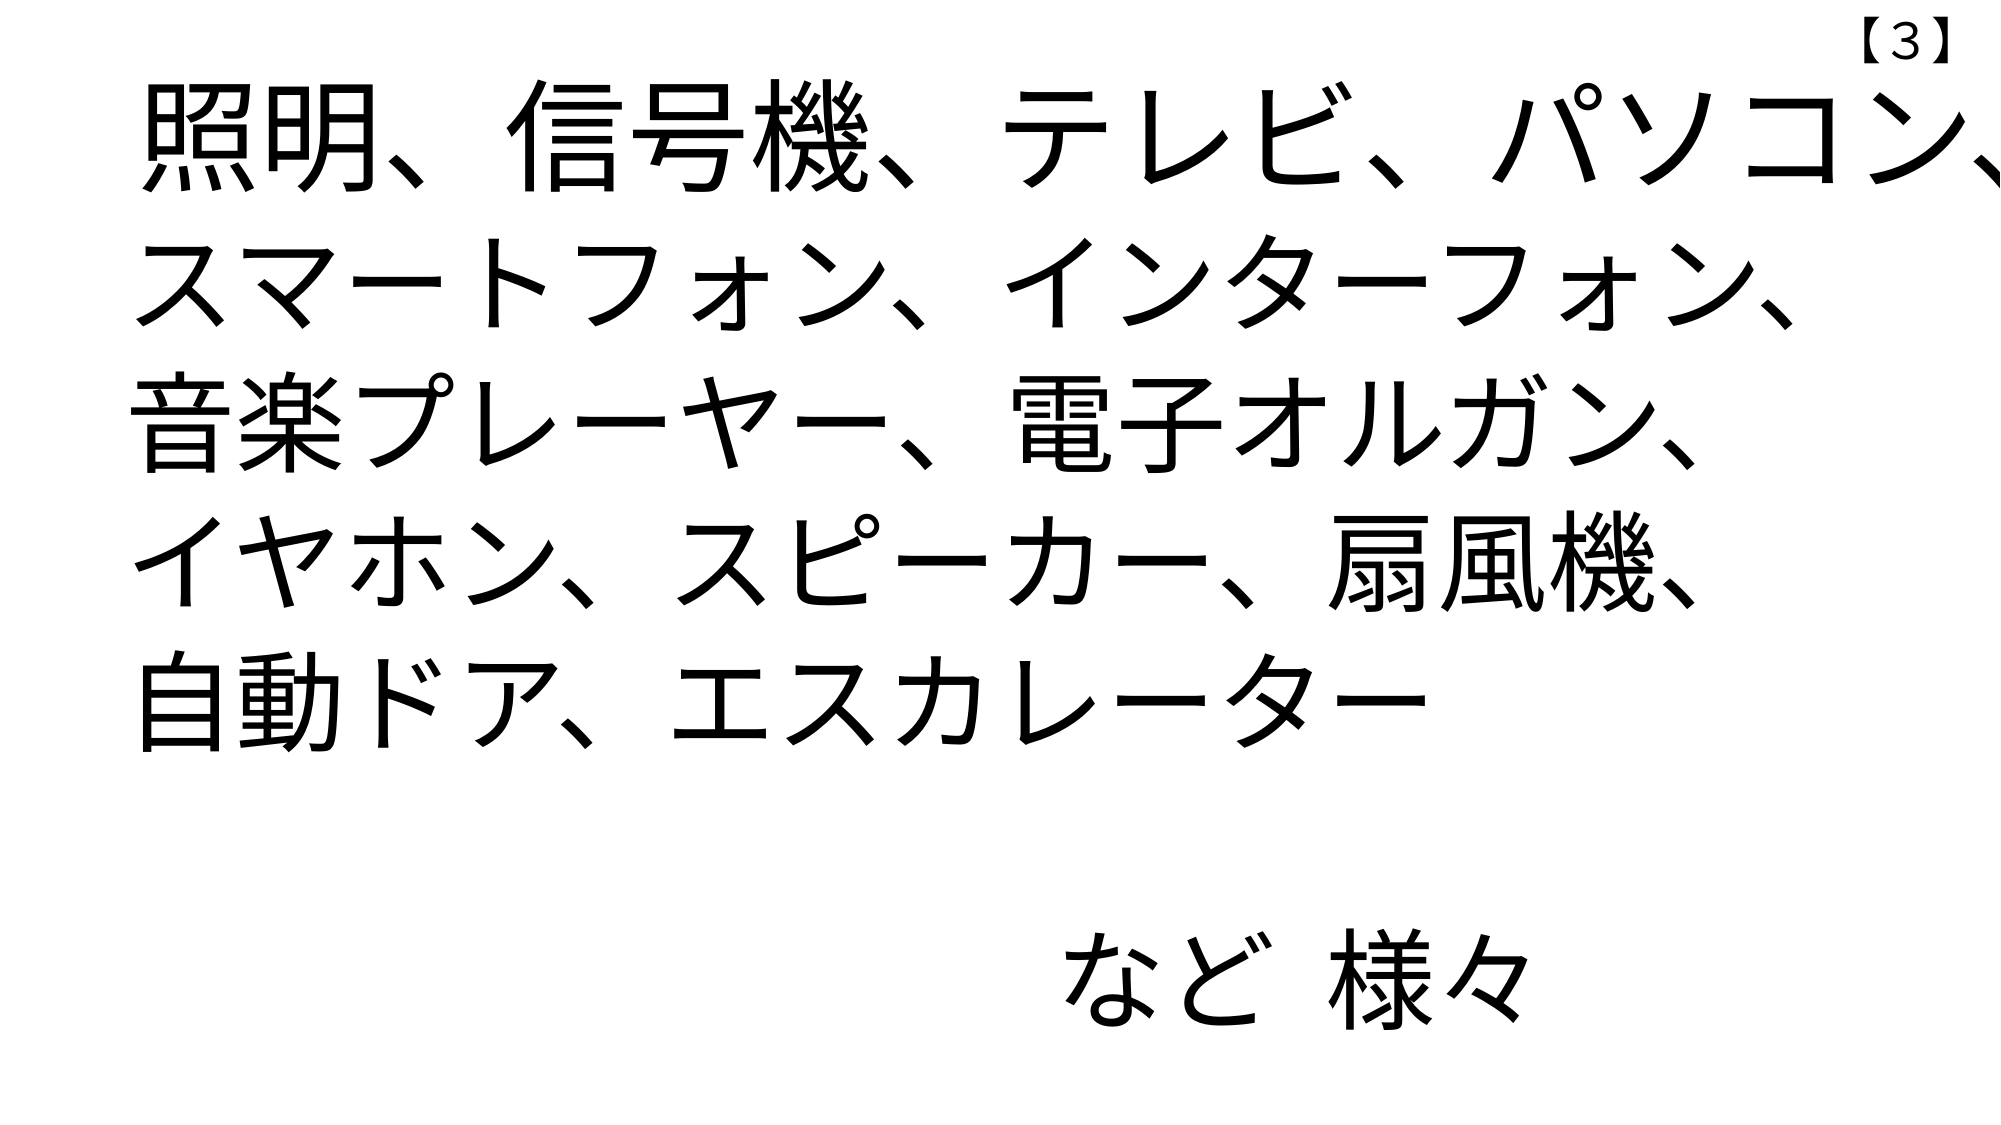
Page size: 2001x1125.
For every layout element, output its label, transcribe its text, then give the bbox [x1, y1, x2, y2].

text_box 【３】 [1816, 2, 1998, 78]
subtitle 照明、信号機、テレビ、パソコン、 スマートフォン、インターフォン、 音楽プレーヤー、電子オルガン、 イヤホン、スピーカー、扇風機、 自動ドア、エスカレーター など 様々 [0, 69, 2000, 1097]
